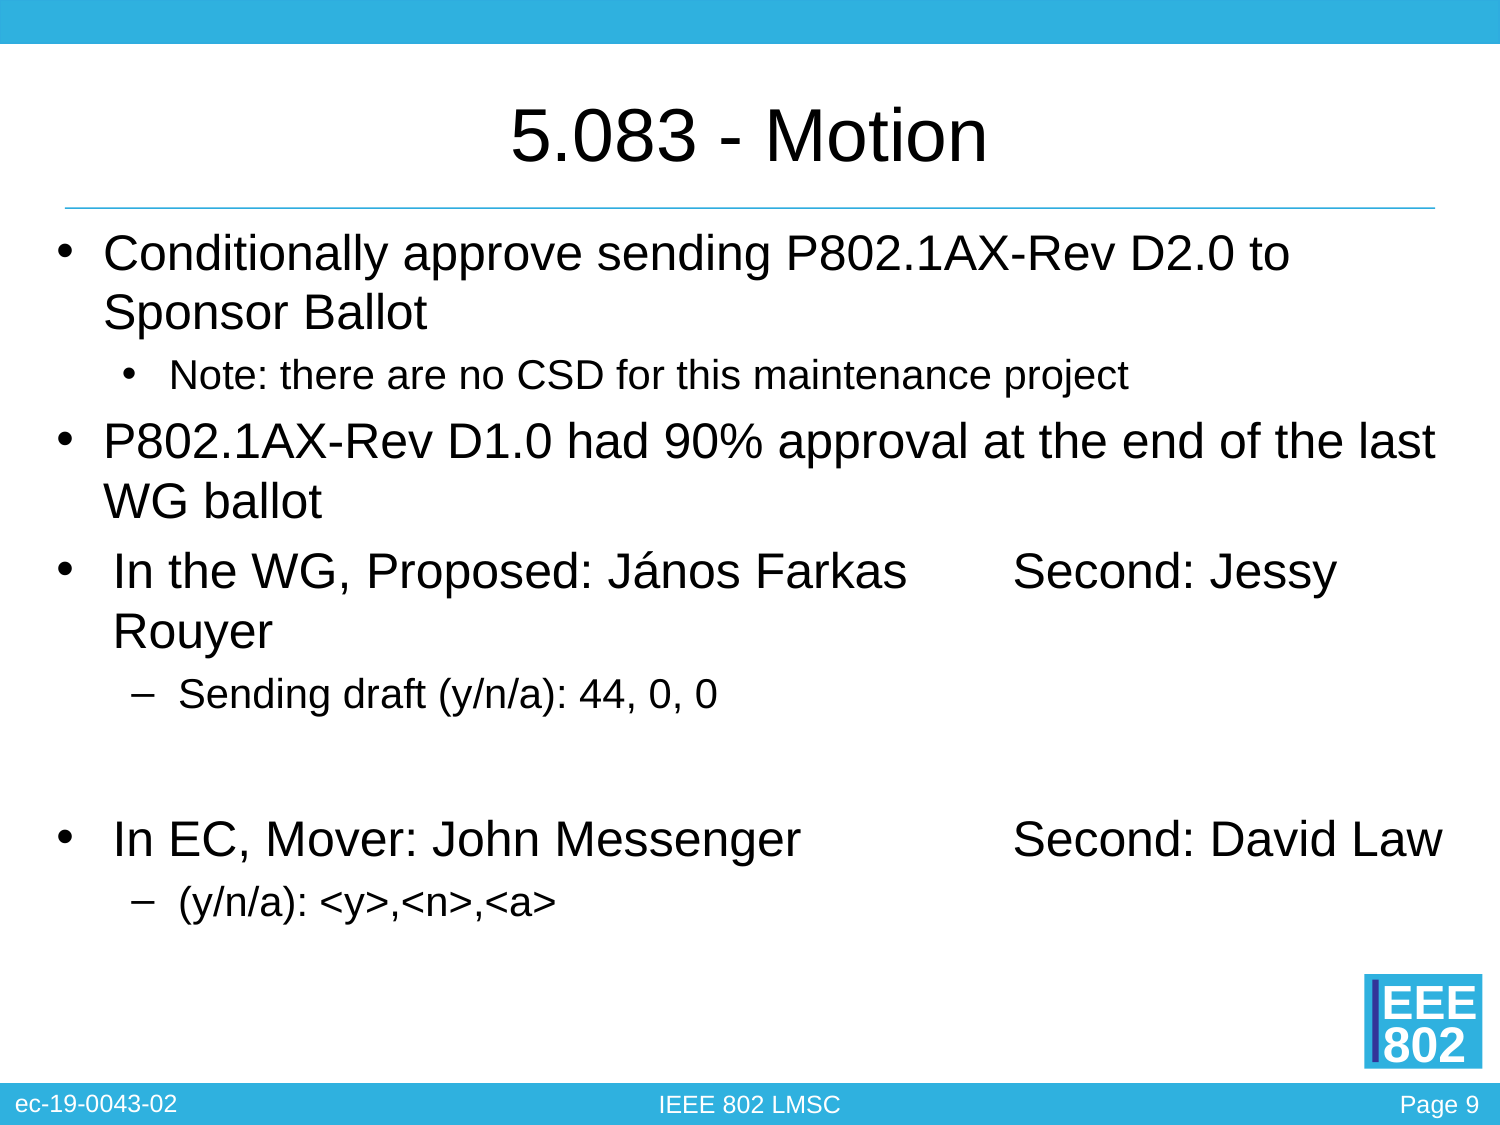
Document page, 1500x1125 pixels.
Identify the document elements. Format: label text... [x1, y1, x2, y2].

list Conditionally approve sending P802.1AX-Rev D2.0 to Sponsor Ballot Note: there are no CSD for this maintenance project P802.1AX-Rev D1.0 had 90% approval at the end of the last WG ballot In the WG, Proposed: János Farkas Second: Jessy Rouyer Sending draft (y/n/a): 44, 0, 0 In EC, Mover: John Messenger Second: David Law (y/n/a): <y>,<n>,<a> [41, 212, 1500, 1058]
title 5.083 - Motion [75, 66, 1425, 197]
